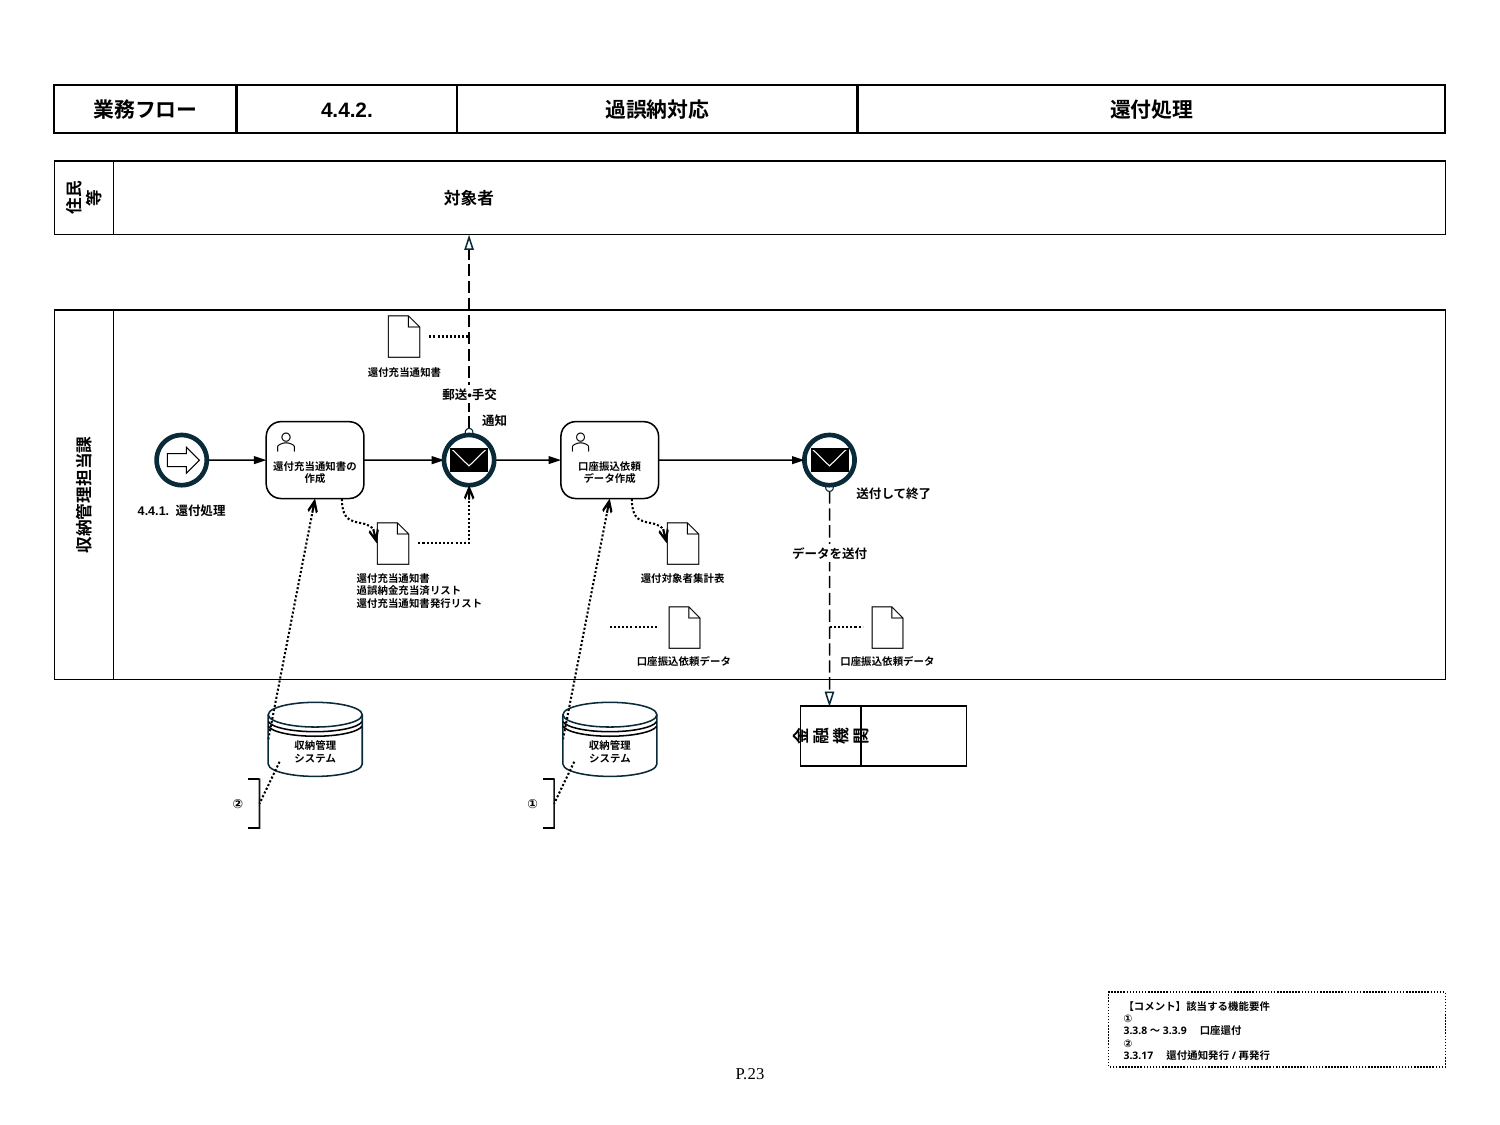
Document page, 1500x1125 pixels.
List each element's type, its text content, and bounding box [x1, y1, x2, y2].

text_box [155, 761, 281, 829]
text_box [631, 498, 735, 601]
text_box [265, 421, 365, 500]
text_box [341, 498, 445, 612]
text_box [800, 705, 968, 767]
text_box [267, 701, 363, 777]
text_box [53, 84, 1447, 134]
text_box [735, 589, 941, 599]
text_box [417, 484, 470, 544]
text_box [602, 601, 766, 695]
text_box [560, 421, 660, 500]
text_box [443, 434, 495, 486]
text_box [806, 601, 970, 695]
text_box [562, 701, 658, 777]
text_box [53, 309, 1447, 681]
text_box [156, 434, 208, 486]
text_box 【コメント】該当する機能要件 ① 3.3.8～3.3.9 口座還付 ② 3.3.17 還付通知発行/再発行 [1107, 991, 1447, 1069]
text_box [803, 434, 856, 486]
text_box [323, 310, 487, 396]
slide_number P.23 [581, 1042, 919, 1103]
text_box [450, 761, 575, 829]
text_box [53, 160, 1447, 236]
